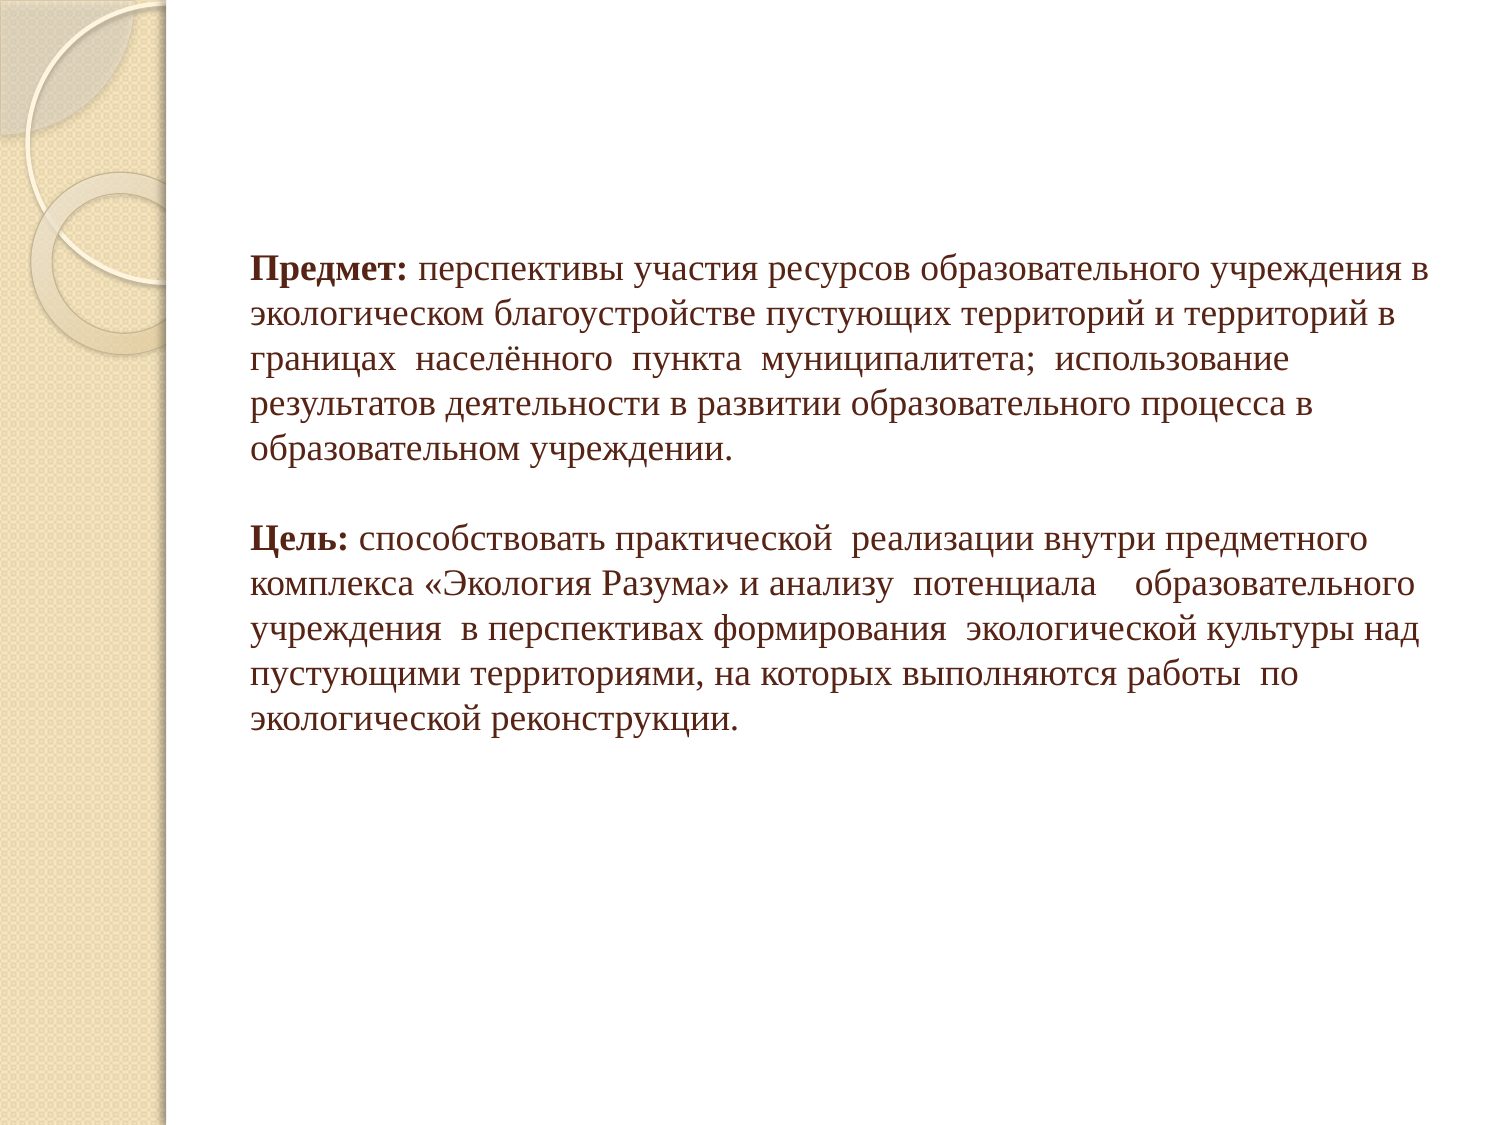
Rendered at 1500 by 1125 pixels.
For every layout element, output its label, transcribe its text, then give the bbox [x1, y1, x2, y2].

title Предмет: перспективы участия ресурсов образовательного учреждения в экологическом благоустройстве пустующих территорий и территорий в границах населённого пункта муниципалитета; использование результатов деятельности в развитии образовательного процесса в образовательном учреждении. Цель: способствовать практической реализации внутри предметного комплекса «Экология Разума» и анализу потенциала образовательного учреждения в перспективах формирования экологической культуры над пустующими территориями, на которых выполняются работы по экологической реконструкции. [235, 45, 1466, 1043]
